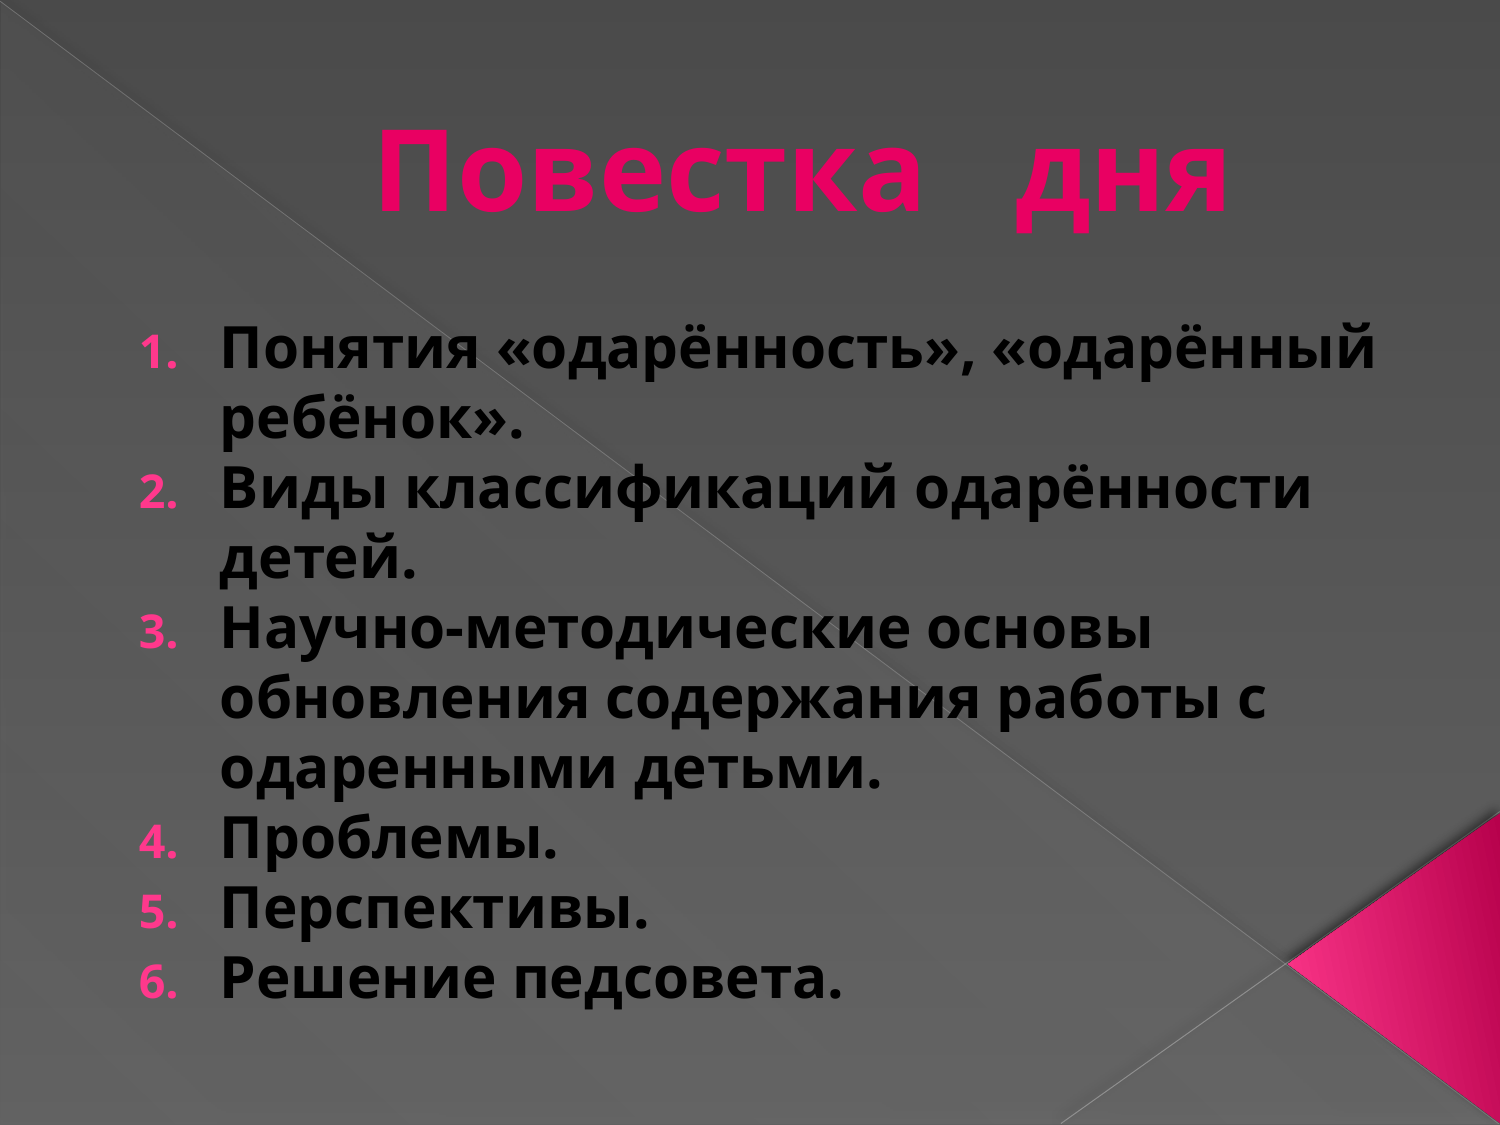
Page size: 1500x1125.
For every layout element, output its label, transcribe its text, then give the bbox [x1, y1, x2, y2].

title Повестка дня [277, 54, 1259, 243]
subtitle Понятия «одарённость», «одарённый ребёнок». Виды классификаций одарённости детей. Научно-методические основы обновления содержания работы с одаренными детьми. Проблемы. Перспективы. Решение педсовета. [123, 302, 1500, 1060]
